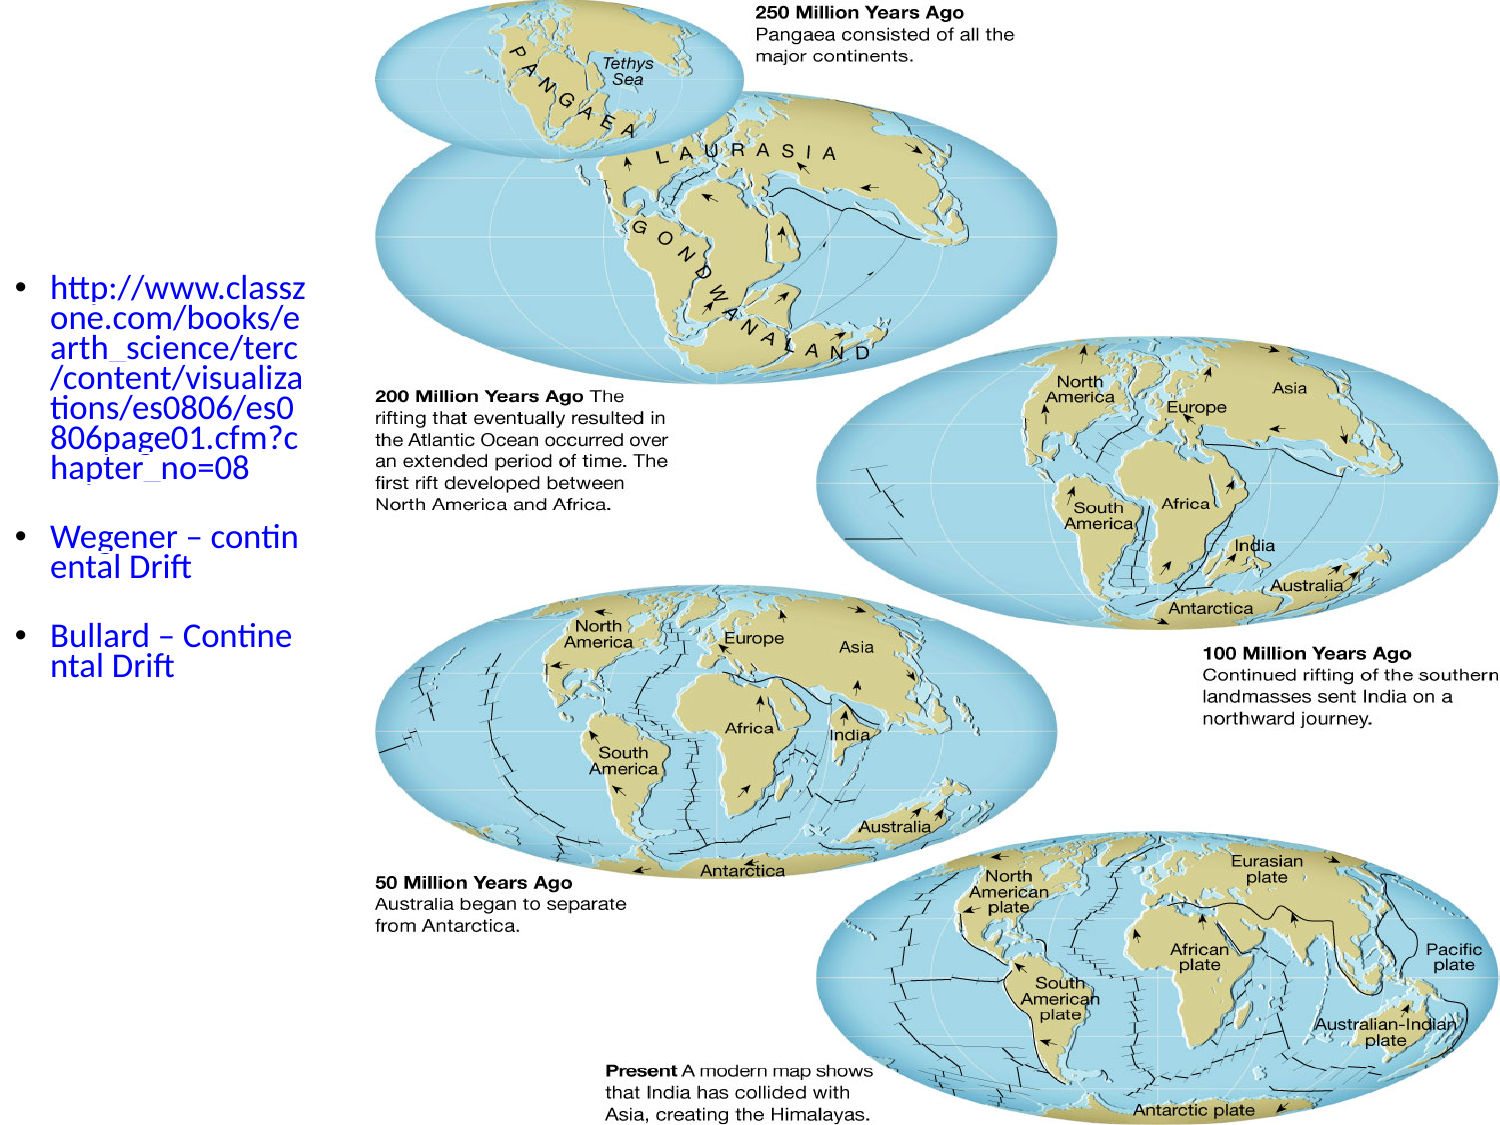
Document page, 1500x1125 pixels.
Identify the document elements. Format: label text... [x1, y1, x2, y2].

text_box http://www.classzone.com/books/earth_science/terc/content/visualizations/es0806/es0806page01.cfm?chapter_no=08 Wegener – continental Drift Bullard – Continental Drift [0, 262, 325, 838]
picture [374, 0, 1500, 1125]
